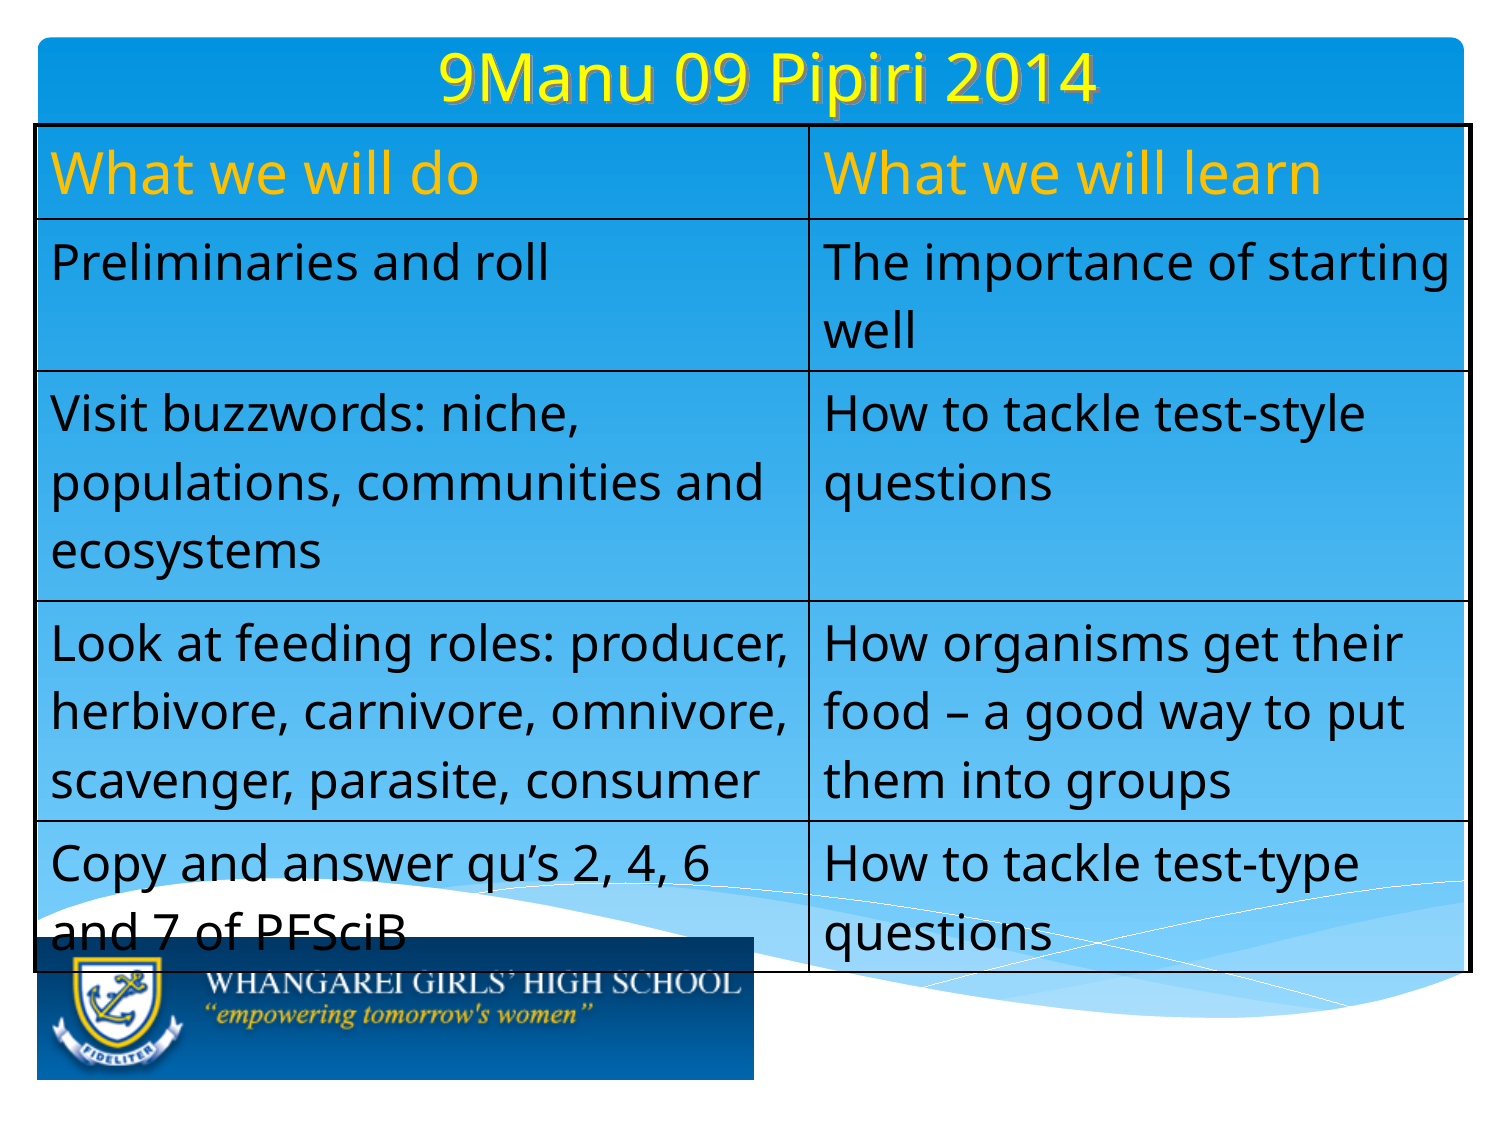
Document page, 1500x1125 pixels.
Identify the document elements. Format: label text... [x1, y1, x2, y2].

table_cell How organisms get their food – a good way to put them into groups [810, 602, 1468, 820]
table_cell How to tackle test-style questions [810, 372, 1468, 600]
table_cell Copy and answer qu’s 2, 4, 6 and 7 of PFSciB [37, 822, 808, 971]
table_cell Look at feeding roles: producer, herbivore, carnivore, omnivore, scavenger, parasite, consumer [37, 602, 808, 820]
table_cell Preliminaries and roll [37, 220, 808, 370]
table_cell The importance of starting well [810, 220, 1468, 370]
picture [37, 937, 754, 1080]
table_header What we will learn [810, 127, 1468, 218]
table_cell How to tackle test-type questions [810, 822, 1468, 971]
text_box 9Manu 09 Pipiri 2014 [162, 24, 1375, 123]
table_header What we will do [37, 127, 808, 218]
table_cell Visit buzzwords: niche, populations, communities and ecosystems [37, 372, 808, 600]
